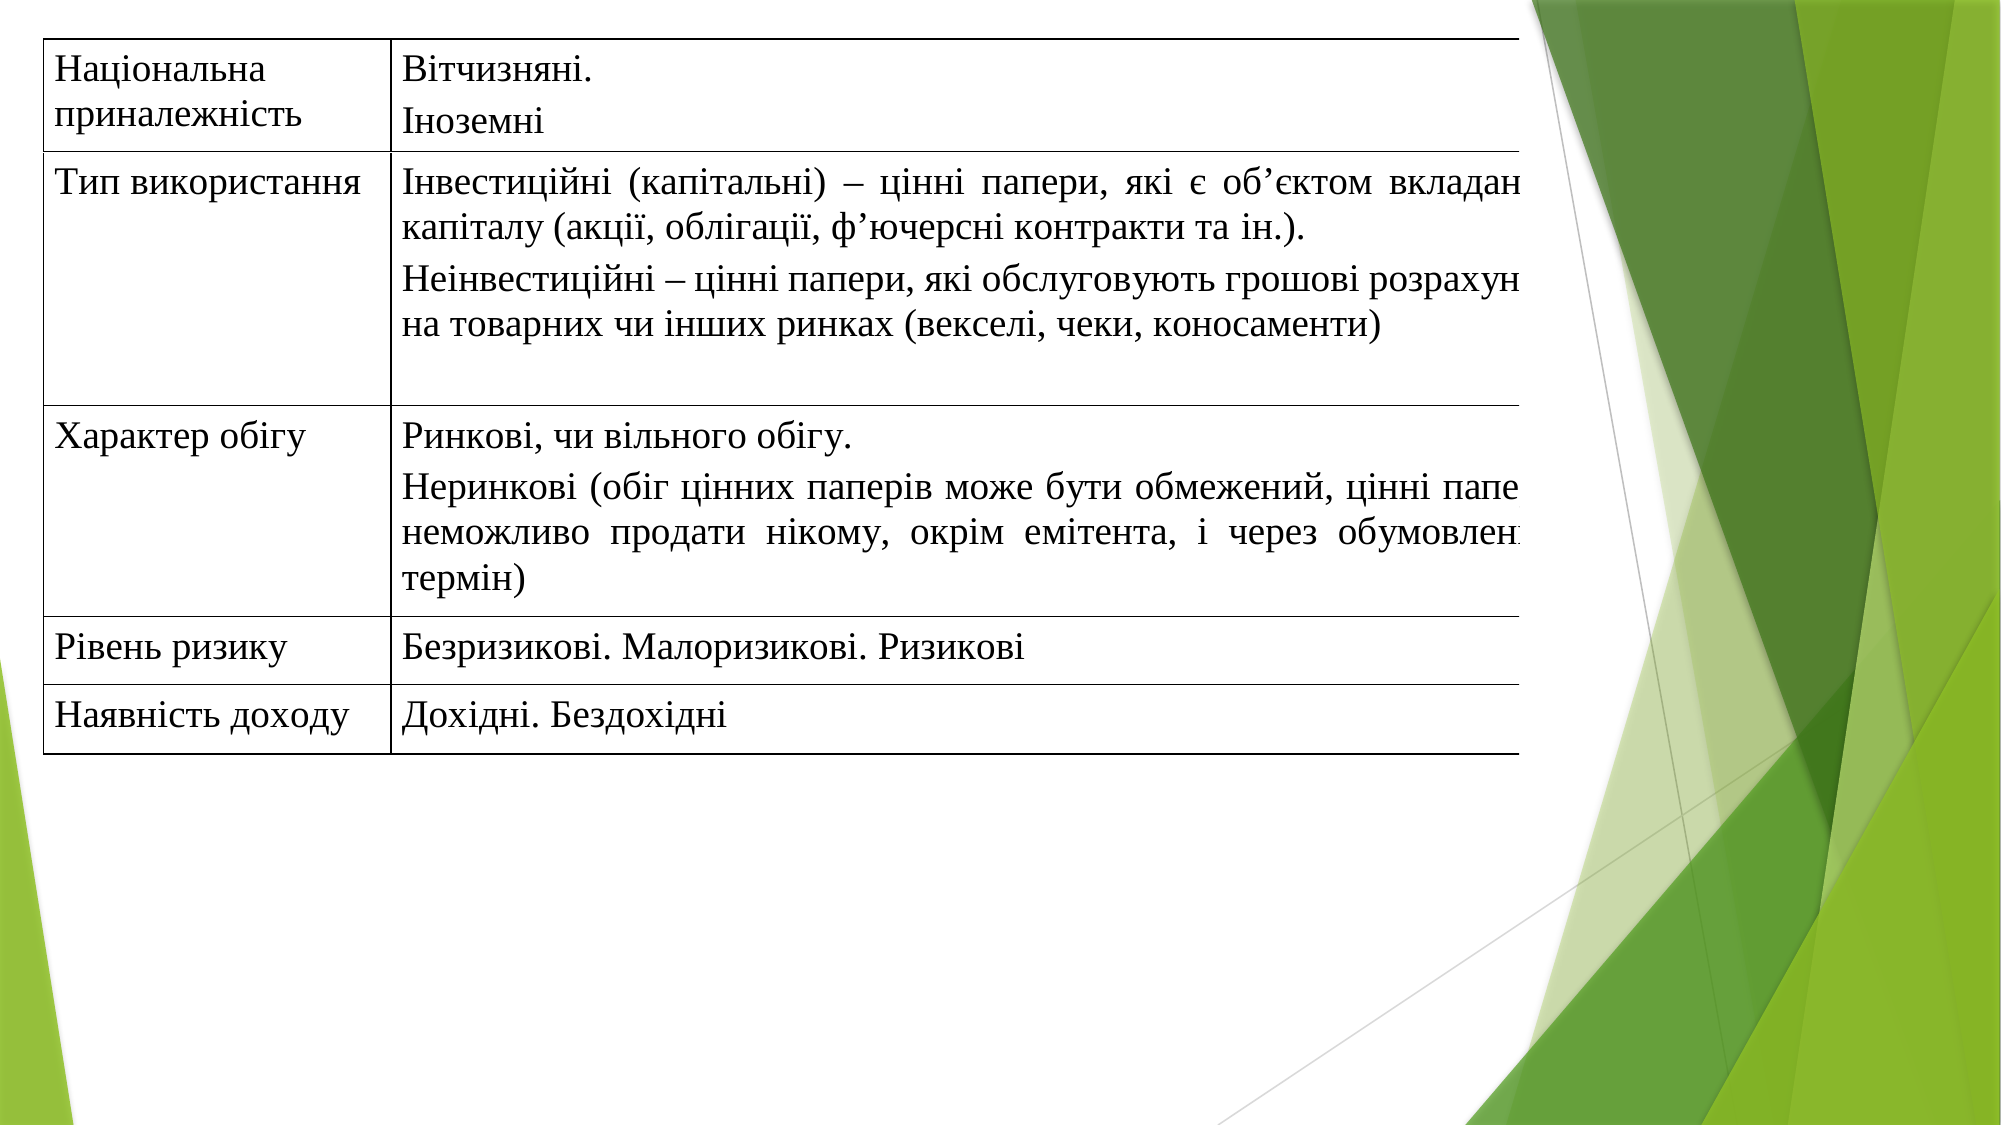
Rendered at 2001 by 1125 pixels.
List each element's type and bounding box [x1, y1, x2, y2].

text_box [35, 37, 1520, 808]
